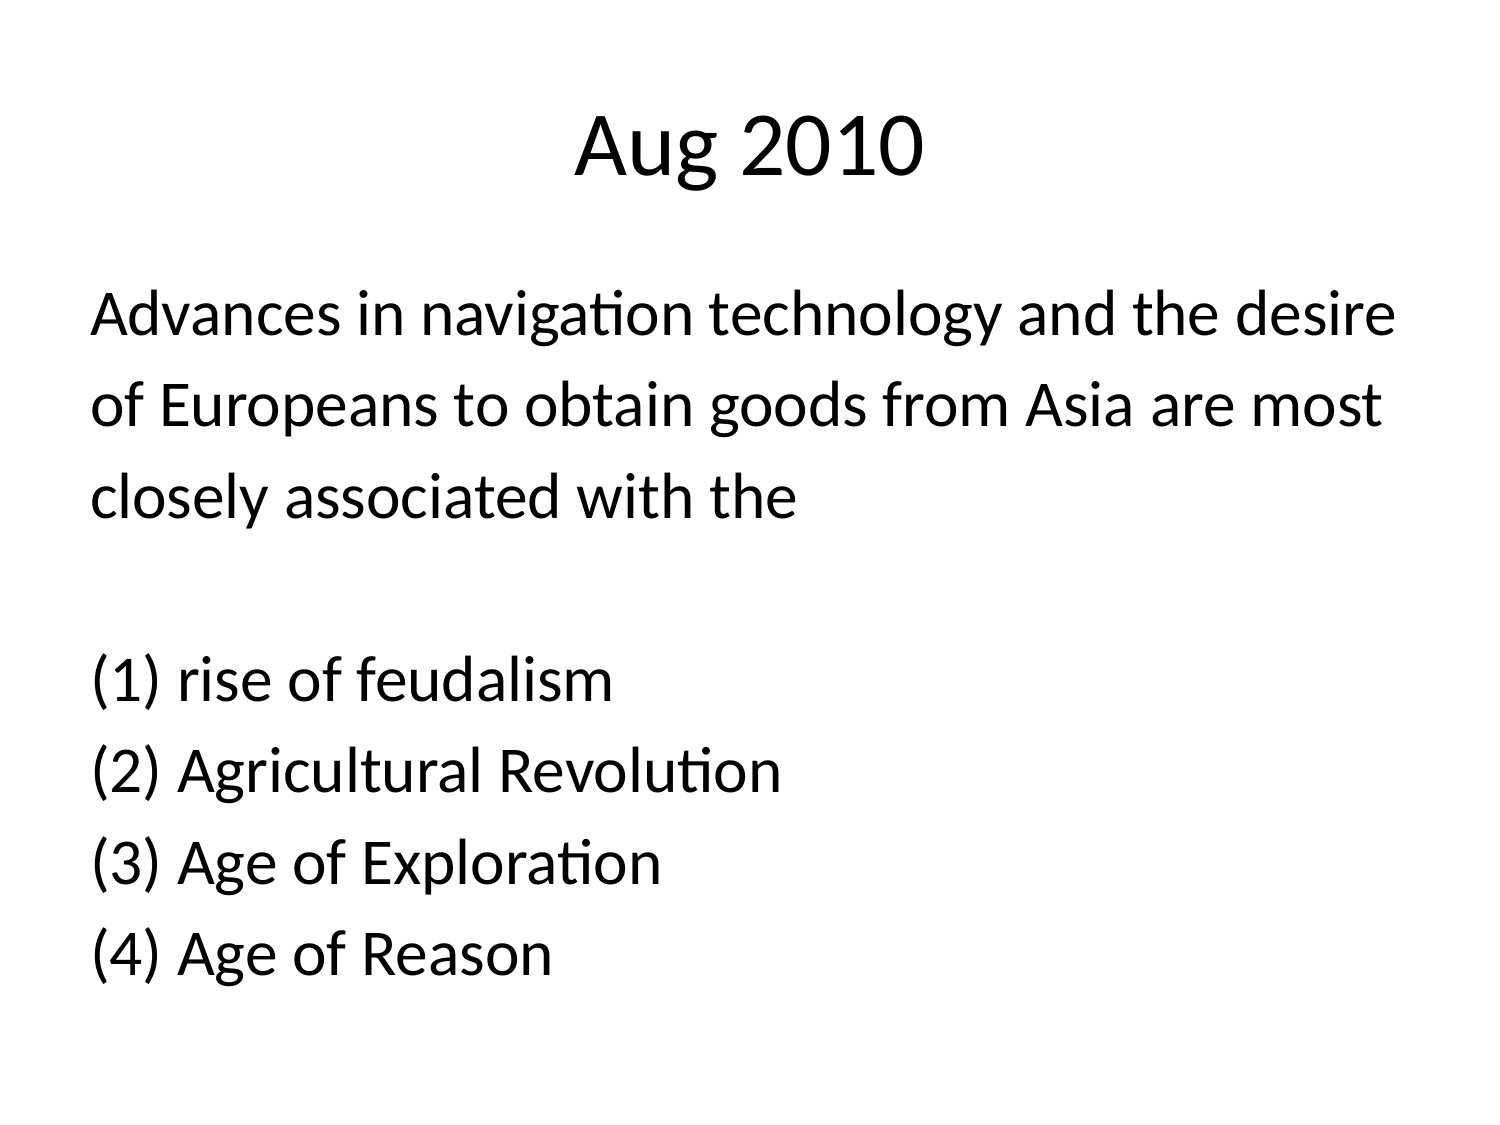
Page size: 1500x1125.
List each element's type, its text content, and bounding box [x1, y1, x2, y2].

title Aug 2010 [75, 45, 1425, 233]
list Advances in navigation technology and the desire of Europeans to obtain goods from Asia are most closely associated with the (1) rise of feudalism (2) Agricultural Revolution (3) Age of Exploration (4) Age of Reason [75, 262, 1425, 1005]
